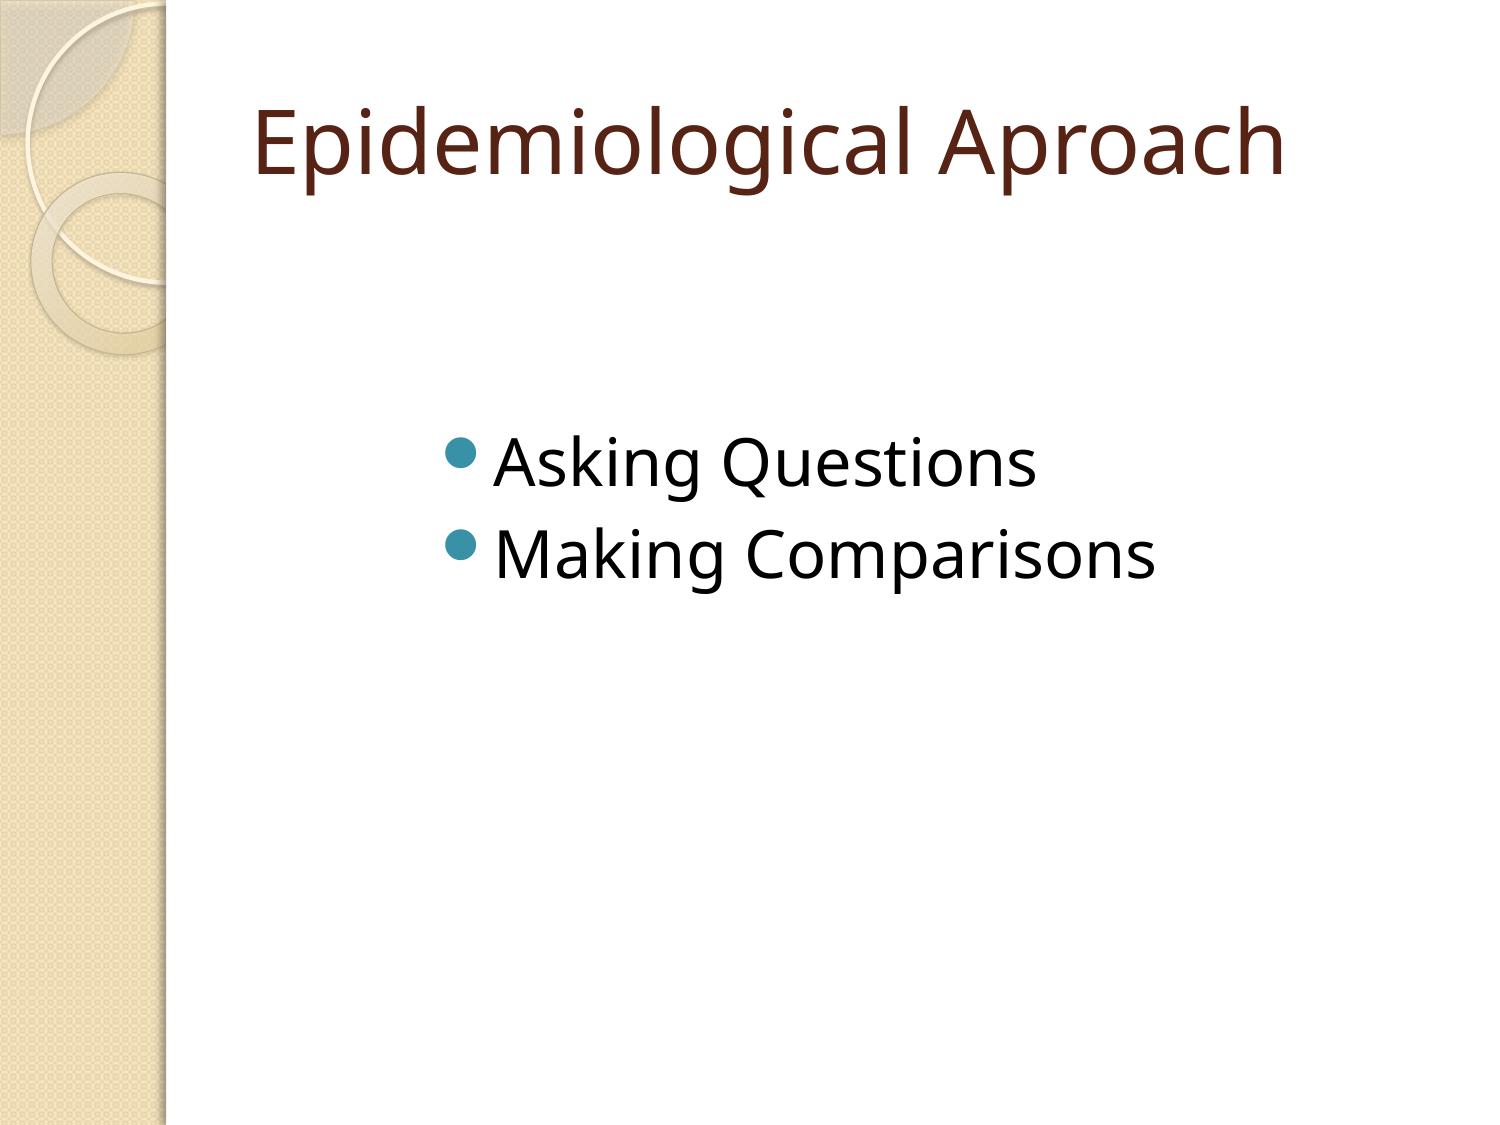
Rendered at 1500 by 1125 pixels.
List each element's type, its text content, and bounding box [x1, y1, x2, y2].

title Epidemiological Aproach [235, 45, 1466, 233]
list Asking Questions Making Comparisons [412, 412, 1213, 850]
